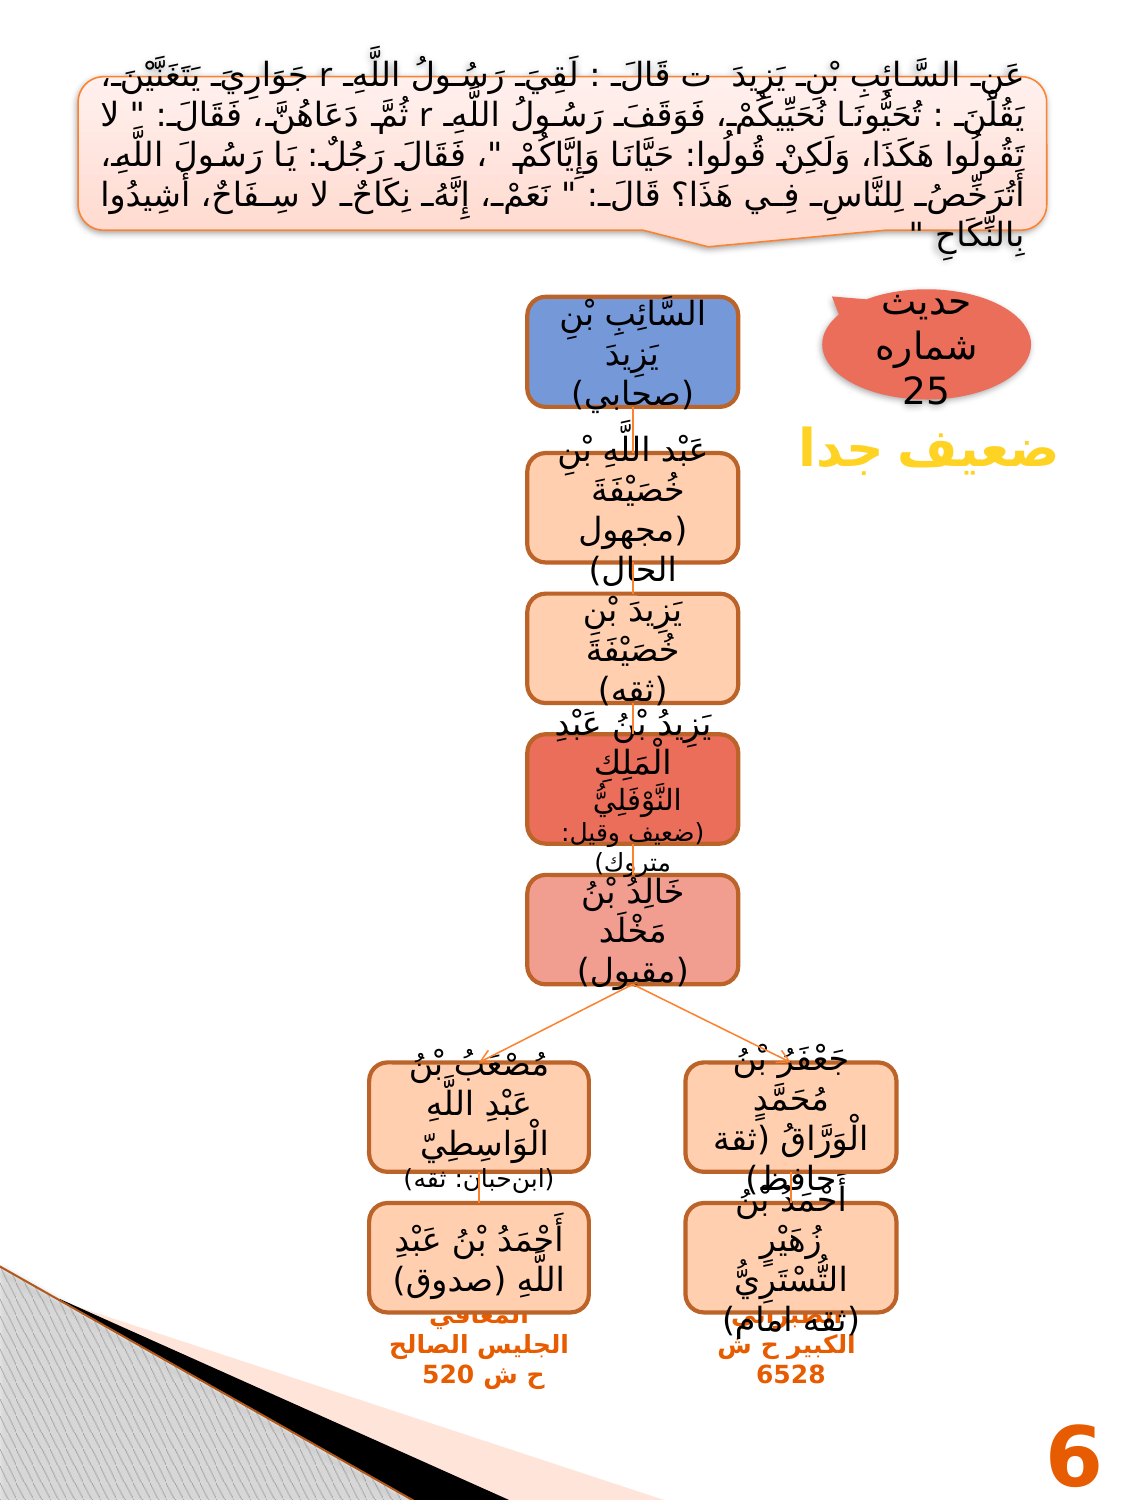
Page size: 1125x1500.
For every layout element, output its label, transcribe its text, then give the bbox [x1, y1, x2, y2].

text_box حديث شماره 25 [822, 289, 1032, 400]
text_box أَحْمَدُ بْنُ زُهَيْرٍ التُّسْتَرِيُّ (ثقه امام) [683, 1200, 899, 1315]
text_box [516, 946, 596, 1101]
text_box السَّائِبِ بْنِ يَزِيدَ (صحابي) [525, 294, 741, 409]
text_box خَالِدُ بْنُ مَخْلَد (مقبول) [525, 872, 741, 987]
text_box الطبراني الكبير ح ش 6528 [683, 1310, 890, 1377]
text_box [672, 944, 752, 1103]
text_box يَزِيدَ بْنِ خُصَيْفَةَ (ثقه) [525, 591, 741, 706]
text_box [3, 1276, 399, 1500]
text_box أَحْمَدُ بْنُ عَبْدِ اللَّهِ (صدوق) [366, 1200, 591, 1315]
text_box عَبْد اللَّهِ بْنِ خُصَيْفَةَ (مجهول الحال) [525, 450, 741, 565]
text_box يَزِيدُ بْنُ عَبْدِ الْمَلِكِ النَّوْفَلِيُّ (ضعيف وقيل: متروك) [525, 732, 741, 846]
text_box جَعْفَرُ بْنُ مُحَمَّدٍ الْوَرَّاقُ (ثقة حافظ) [683, 1060, 899, 1174]
text_box ضعيف جدا [783, 407, 1076, 485]
text_box مُصْعَبُ بْنُ عَبْدِ اللَّهِ الْوَاسِطِيّ (ابن‌حبان: ثقه) [366, 1060, 591, 1174]
text_box المعافي الجليس الصالح ح ش 520 [367, 1310, 591, 1377]
text_box عَنِ السَّائِبِ بْنِ يَزِيدَ ت قَالَ : لَقِيَ رَسُولُ اللَّهِ r جَوَارِيَ يَتَغَنَّيْنَ، يَقُلْنَ : تُحَيُّونَا نُحَيِّيكُمْ، فَوَقَفَ رَسُولُ اللَّهِ r ثُمَّ دَعَاهُنَّ، فَقَالَ: " لا تَقُولُوا هَكَذَا، وَلَكِنْ قُولُوا: حَيَّانَا وَإِيَّاكُمْ "، فَقَالَ رَجُلٌ: يَا رَسُولَ اللَّهِ، أَتُرَخِّصُ لِلنَّاسِ فِي هَذَا؟ قَالَ: " نَعَمْ، إِنَّهُ نِكَاحٌ لا سِفَاحٌ، أَشِيدُوا بِالنِّكَاحِ " [77, 75, 1048, 248]
text_box 64 [1016, 1395, 1125, 1500]
